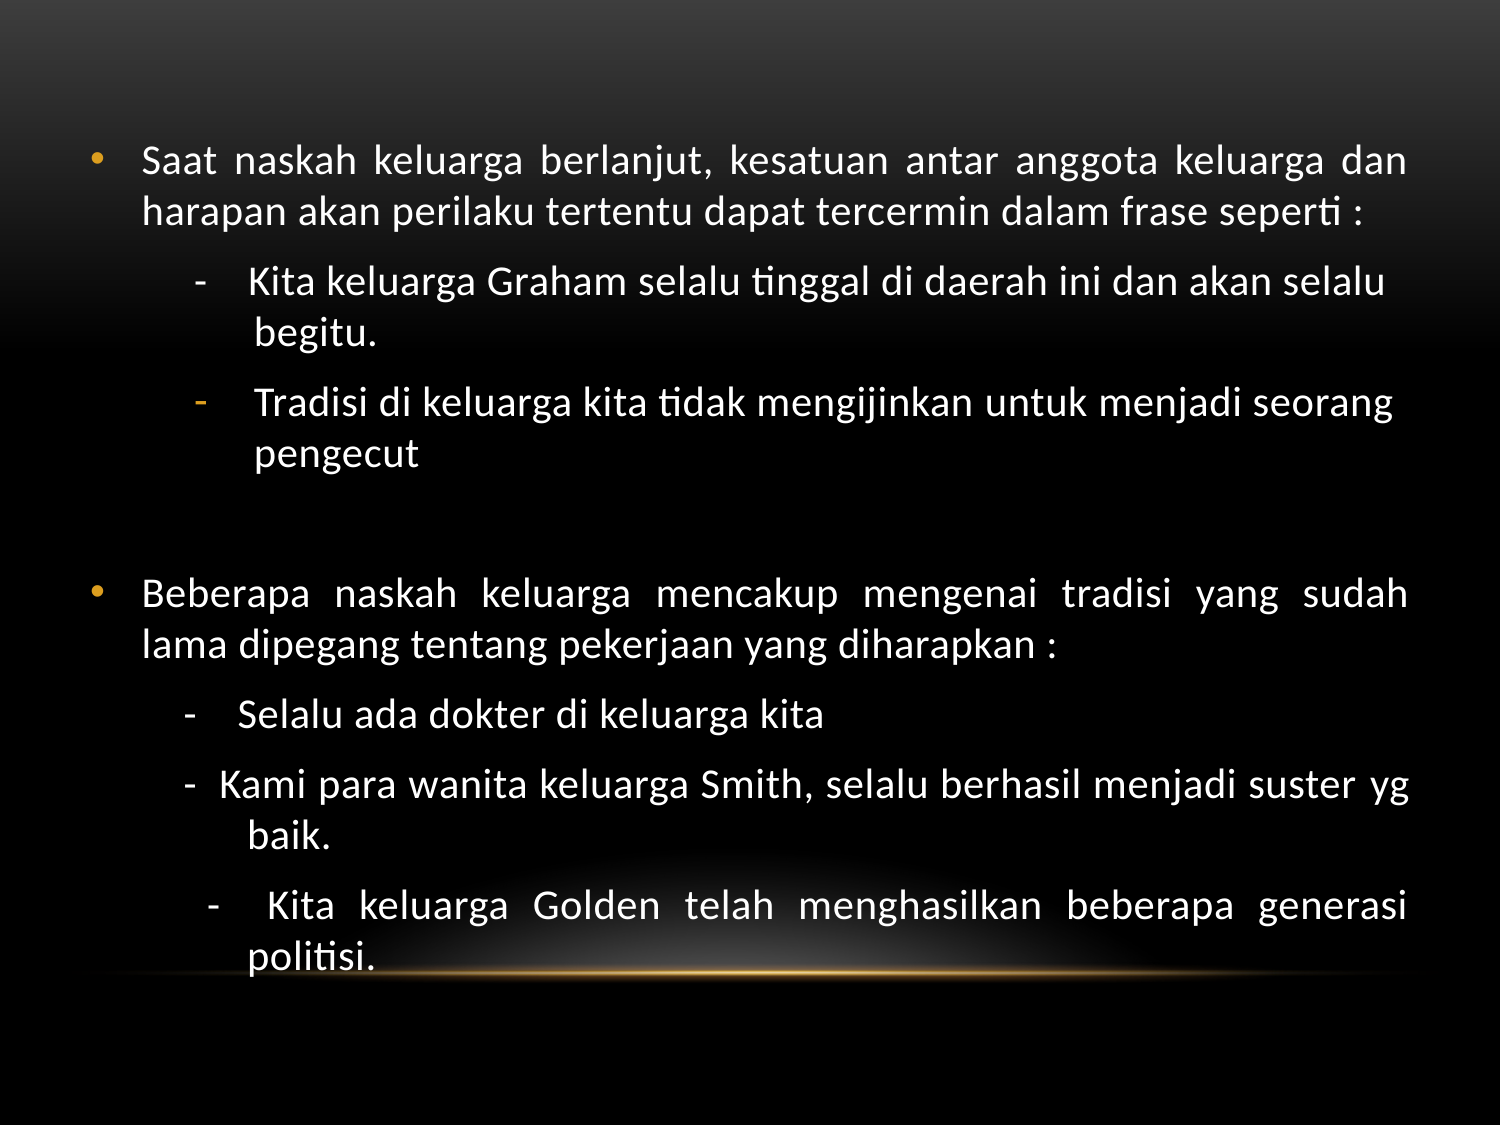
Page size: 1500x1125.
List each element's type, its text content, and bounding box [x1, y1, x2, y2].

list Saat naskah keluarga berlanjut, kesatuan antar anggota keluarga dan harapan akan perilaku tertentu dapat tercermin dalam frase seperti : - Kita keluarga Graham selalu tinggal di daerah ini dan akan selalu begitu. Tradisi di keluarga kita tidak mengijinkan untuk menjadi seorang pengecut Beberapa naskah keluarga mencakup mengenai tradisi yang sudah lama dipegang tentang pekerjaan yang diharapkan : - Selalu ada dokter di keluarga kita - Kami para wanita keluarga Smith, selalu berhasil menjadi suster yg baik. - Kita keluarga Golden telah menghasilkan beberapa generasi politisi. [75, 125, 1425, 1005]
picture [0, 0, 1500, 1125]
